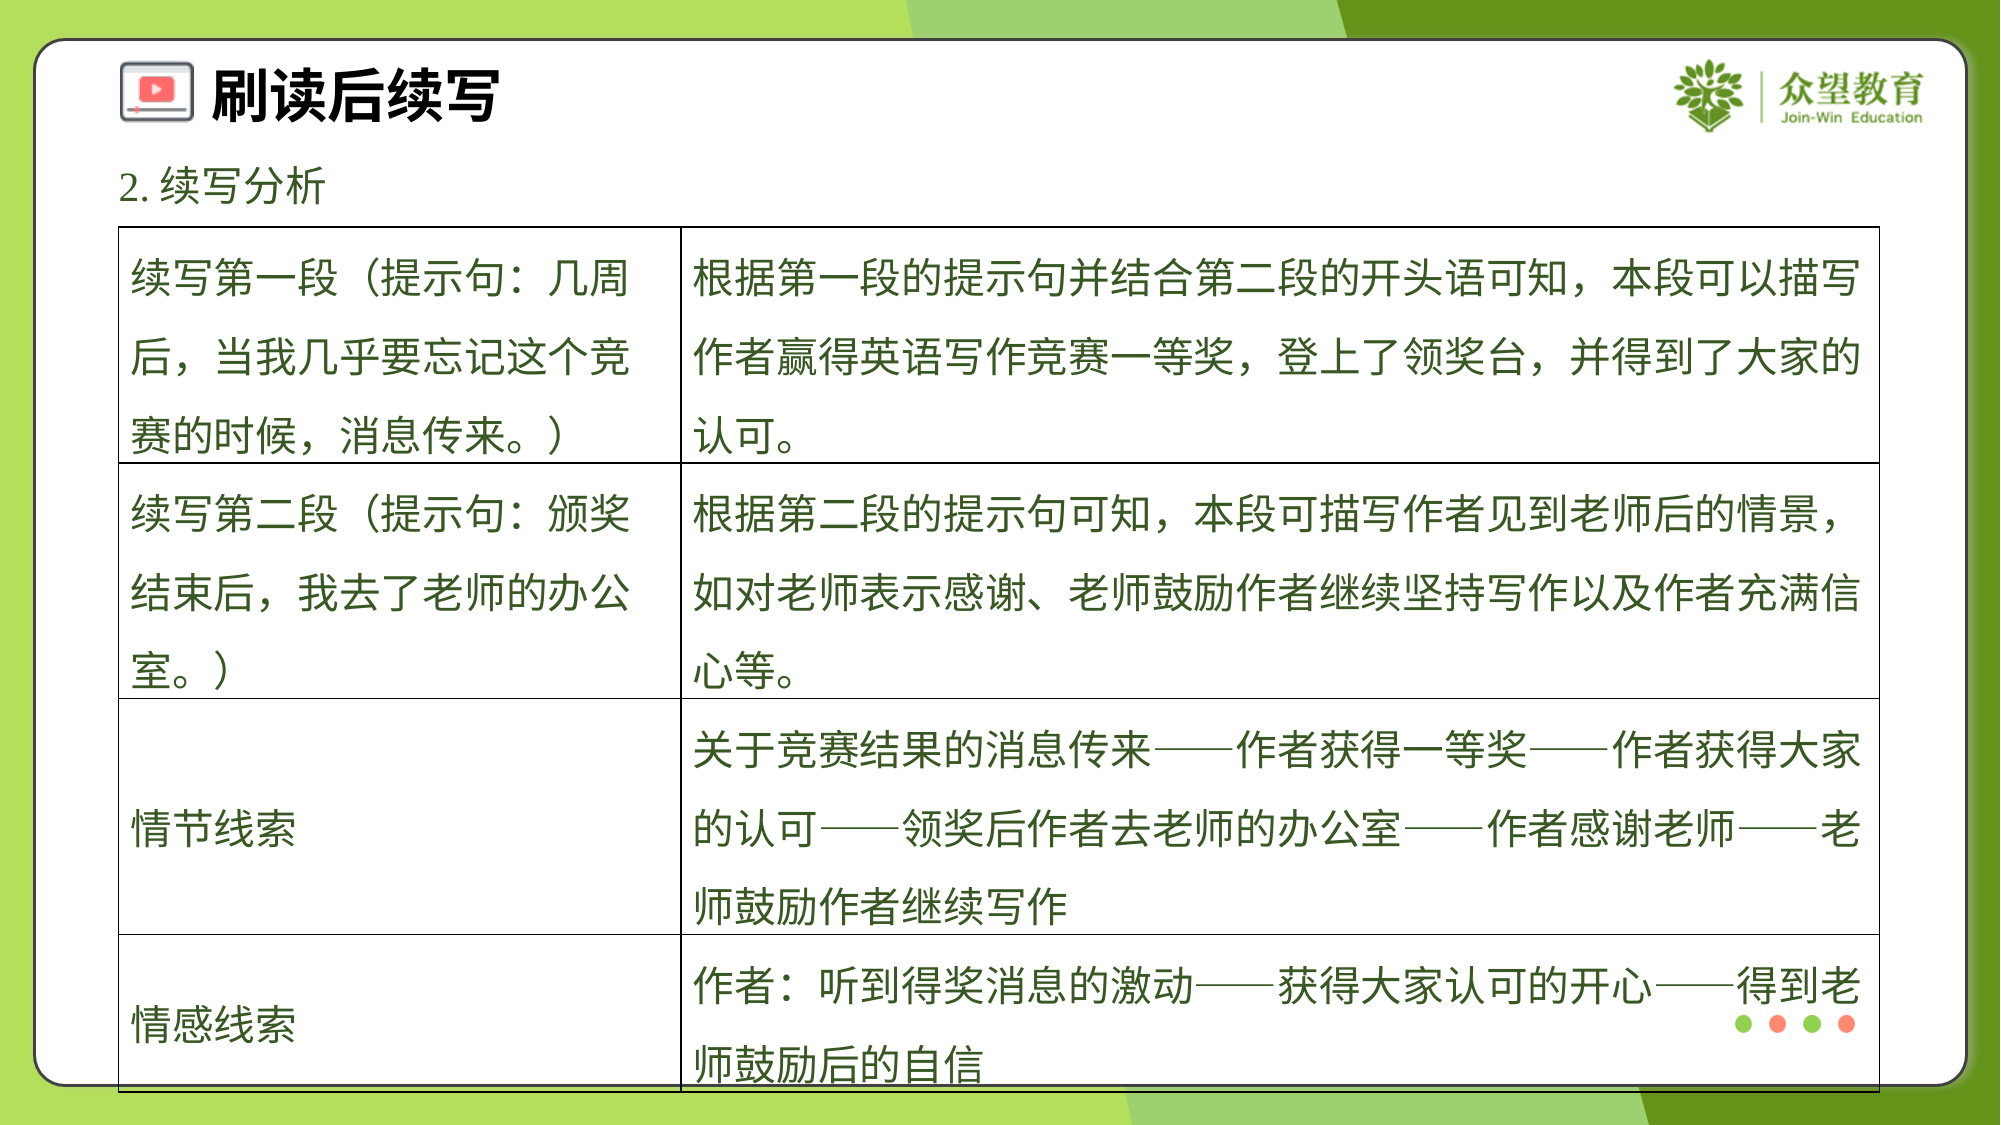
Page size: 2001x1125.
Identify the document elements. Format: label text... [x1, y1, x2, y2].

text_box 2.续写分析 [118, 147, 1883, 206]
picture [0, 0, 2000, 1125]
table_cell 情节线索 [119, 699, 680, 934]
table_cell 关于竞赛结果的消息传来——作者获得一等奖——作者获得大家的认可——领奖后作者去老师的办公室——作者感谢老师——老师鼓励作者继续写作 [682, 699, 1879, 934]
table_cell 续写第二段（提示句：颁奖结束后，我去了老师的办公室。） [119, 464, 680, 698]
table_header 续写第一段（提示句：几周后，当我几乎要忘记这个竞赛的时候，消息传来。） [119, 228, 680, 462]
table_header 根据第一段的提示句并结合第二段的开头语可知，本段可以描写作者赢得英语写作竞赛一等奖，登上了领奖台，并得到了大家的认可。 [682, 228, 1879, 462]
table_cell 根据第二段的提示句可知，本段可描写作者见到老师后的情景，如对老师表示感谢、老师鼓励作者继续坚持写作以及作者充满信心等。 [682, 464, 1879, 698]
table_cell 作者：听到得奖消息的激动——获得大家认可的开心——得到老师鼓励后的自信 [682, 935, 1879, 1091]
table_cell 情感线索 [119, 935, 680, 1091]
